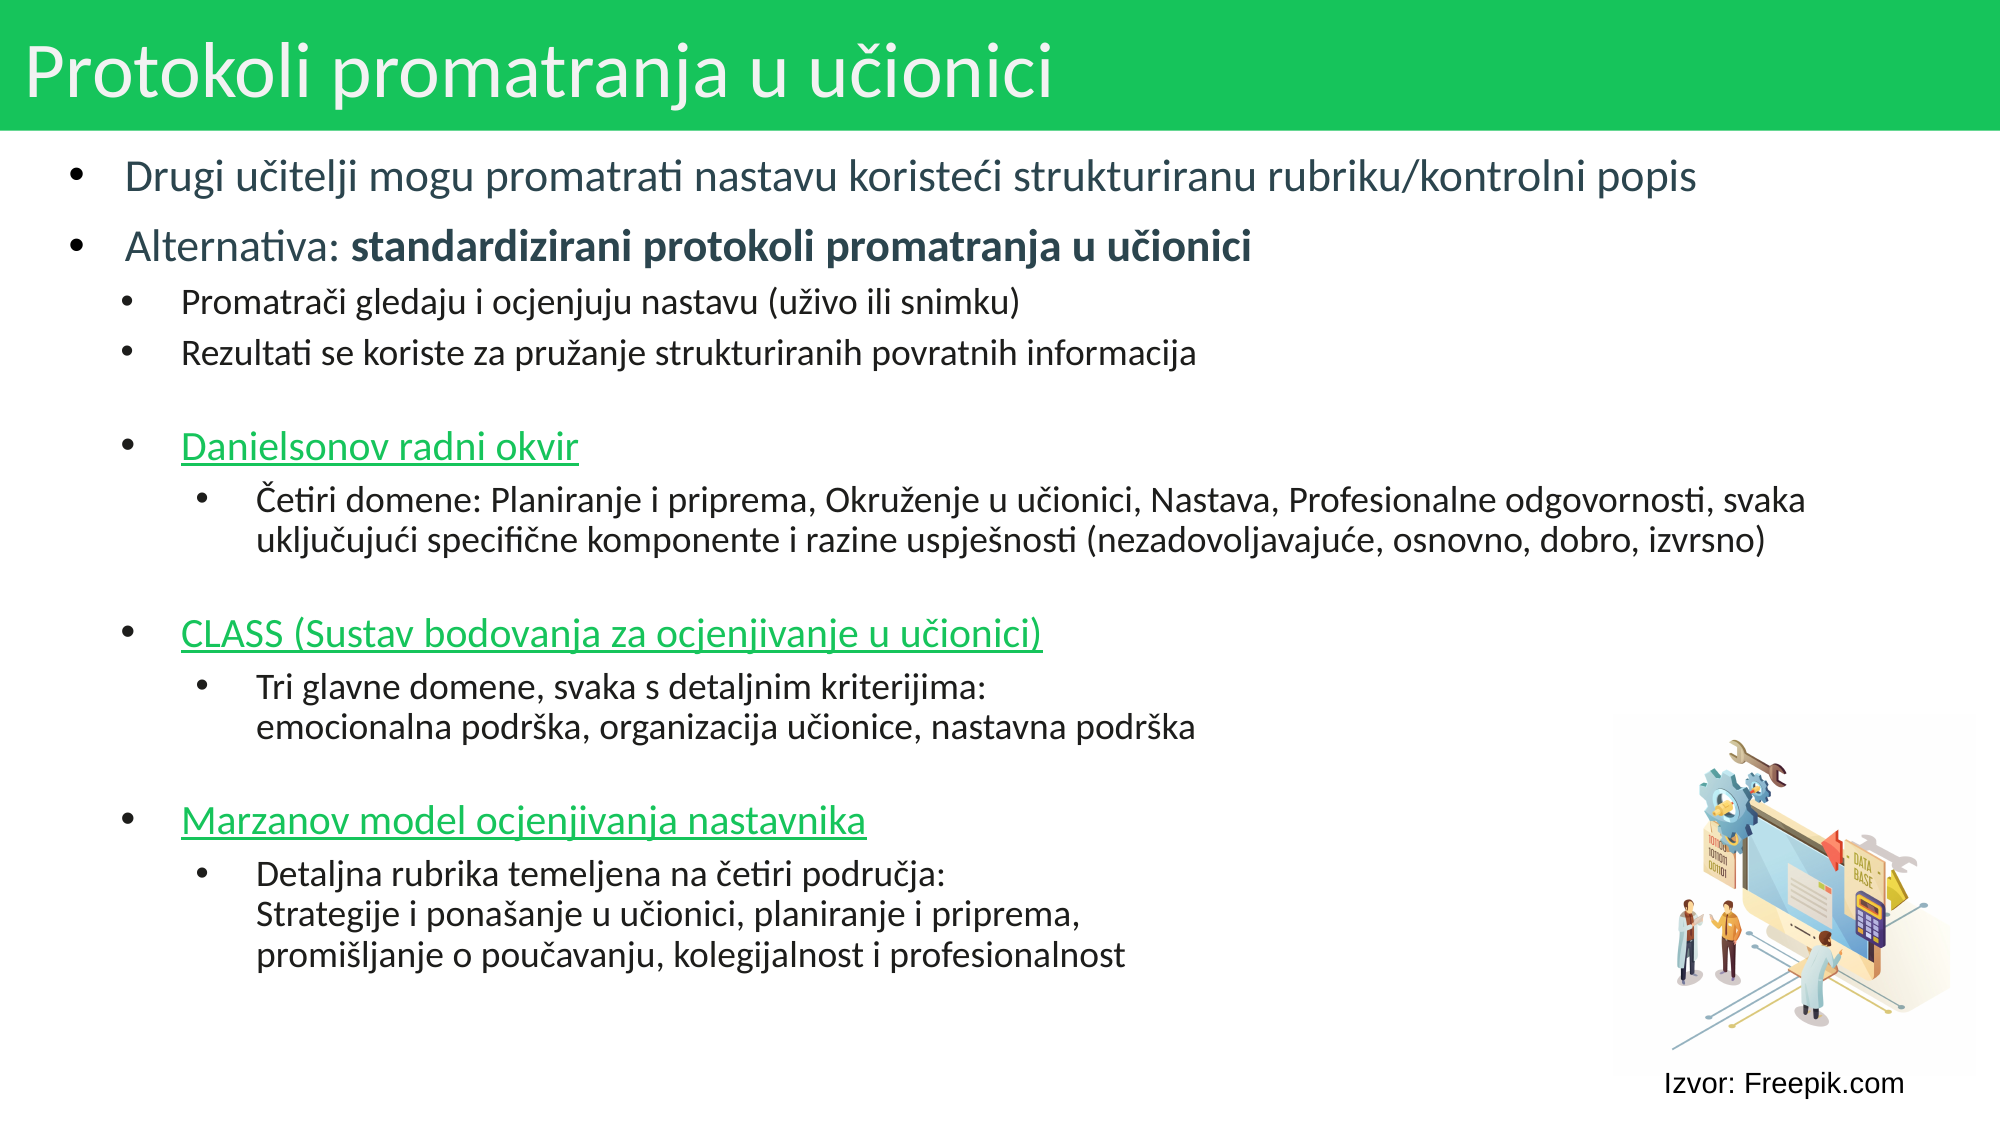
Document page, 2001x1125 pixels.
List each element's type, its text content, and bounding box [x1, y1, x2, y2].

title Protokoli promatranja u učionici [16, 13, 1976, 131]
list Drugi učitelji mogu promatrati nastavu koristeći strukturiranu rubriku/kontrolni popis Alternativa: standardizirani protokoli promatranja u učionici Promatrači gledaju i ocjenjuju nastavu (uživo ili snimku) Rezultati se koriste za pružanje strukturiranih povratnih informacija Danielsonov radni okvir Četiri domene: Planiranje i priprema, Okruženje u učionici, Nastava, Profesionalne odgovornosti, svaka uključujući specifične komponente i razine uspješnosti (nezadovoljavajuće, osnovno, dobro, izvrsno) CLASS (Sustav bodovanja za ocjenjivanje u učionici) Tri glavne domene, svaka s detaljnim kriterijima: emocionalna podrška, organizacija učionice, nastavna podrška Marzanov model ocjenjivanja nastavnika Detaljna rubrika temeljena na četiri područja: Strategije i ponašanje u učionici, planiranje i priprema, promišljanje o poučavanju, kolegijalnost i profesionalnost [16, 144, 1976, 1108]
text_box Izvor: Freepik.com [1648, 1057, 2000, 1107]
picture [1613, 714, 1976, 1077]
